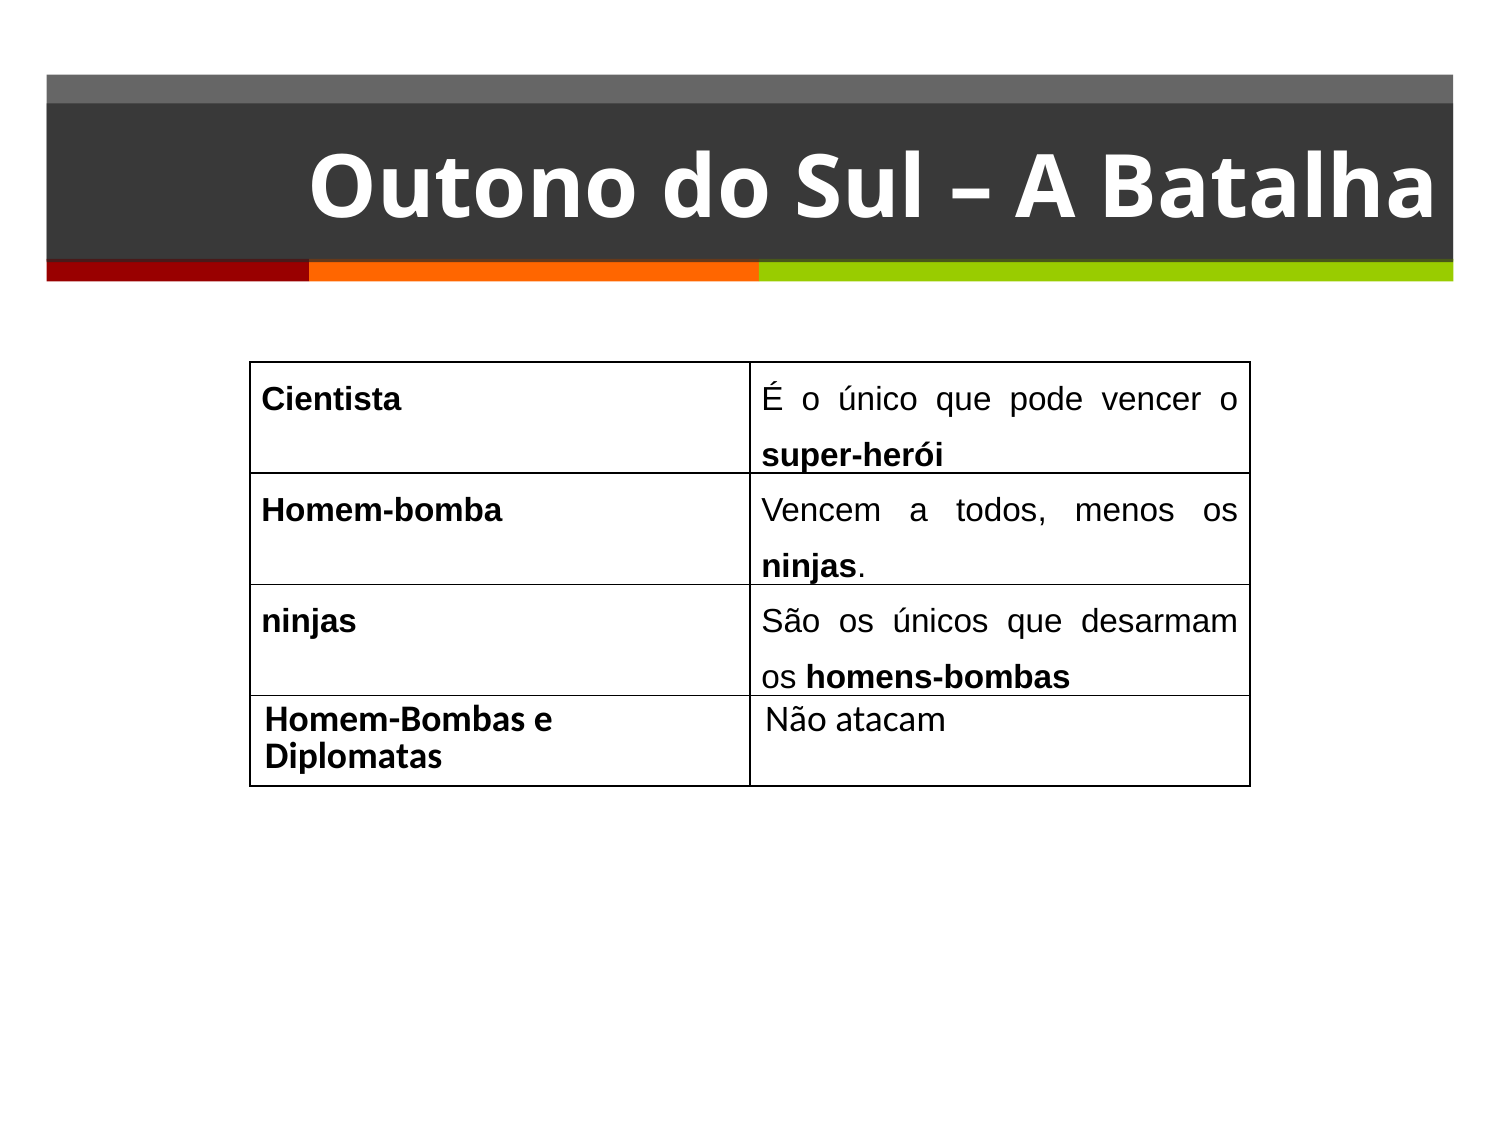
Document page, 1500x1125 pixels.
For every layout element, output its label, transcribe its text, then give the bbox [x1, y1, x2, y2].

list [292, 350, 1454, 1005]
table_cell Vencem a todos, menos os ninjas. [751, 474, 1249, 584]
table_cell Homem-Bombas e Diplomatas [251, 696, 749, 785]
table_cell ninjas [251, 585, 749, 695]
table_header Cientista [251, 363, 749, 472]
table_cell Homem-bomba [251, 474, 749, 584]
title Outono do Sul – A Batalha [46, 103, 1454, 263]
table_cell Não atacam [751, 696, 1249, 785]
table_header É o único que pode vencer o super-herói [751, 363, 1249, 472]
table_cell São os únicos que desarmam os homens-bombas [751, 585, 1249, 695]
